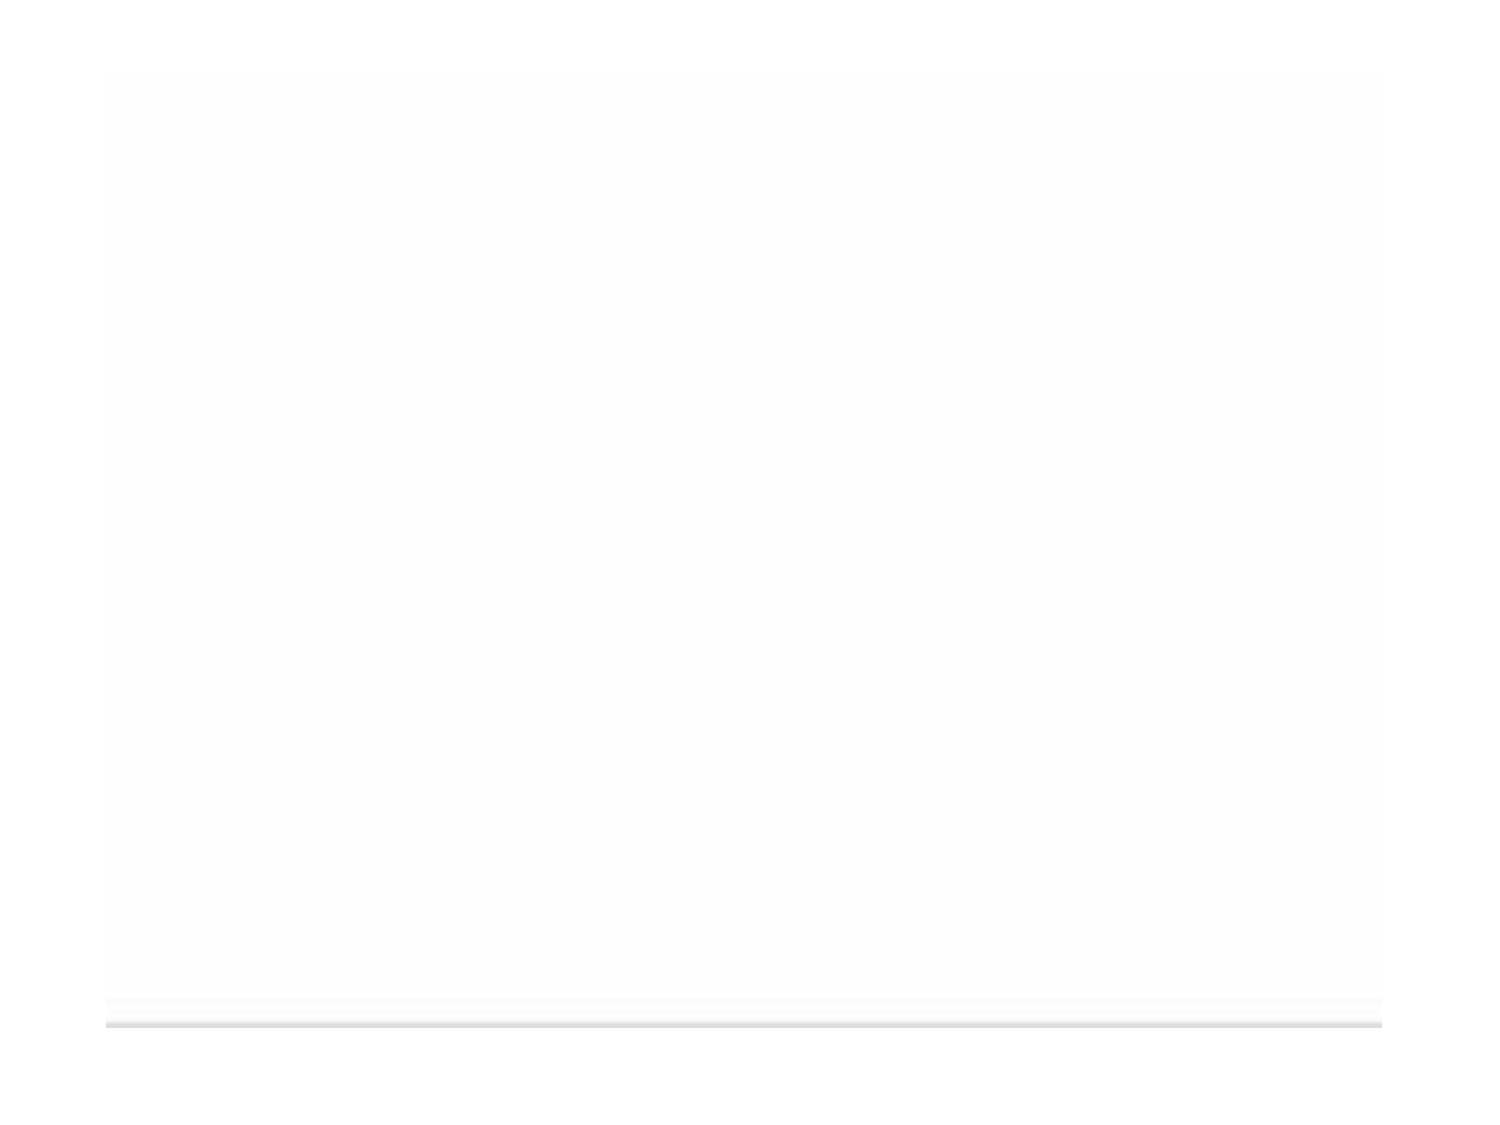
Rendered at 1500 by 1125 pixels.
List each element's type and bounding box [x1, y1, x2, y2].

text_box [105, 70, 1383, 1029]
